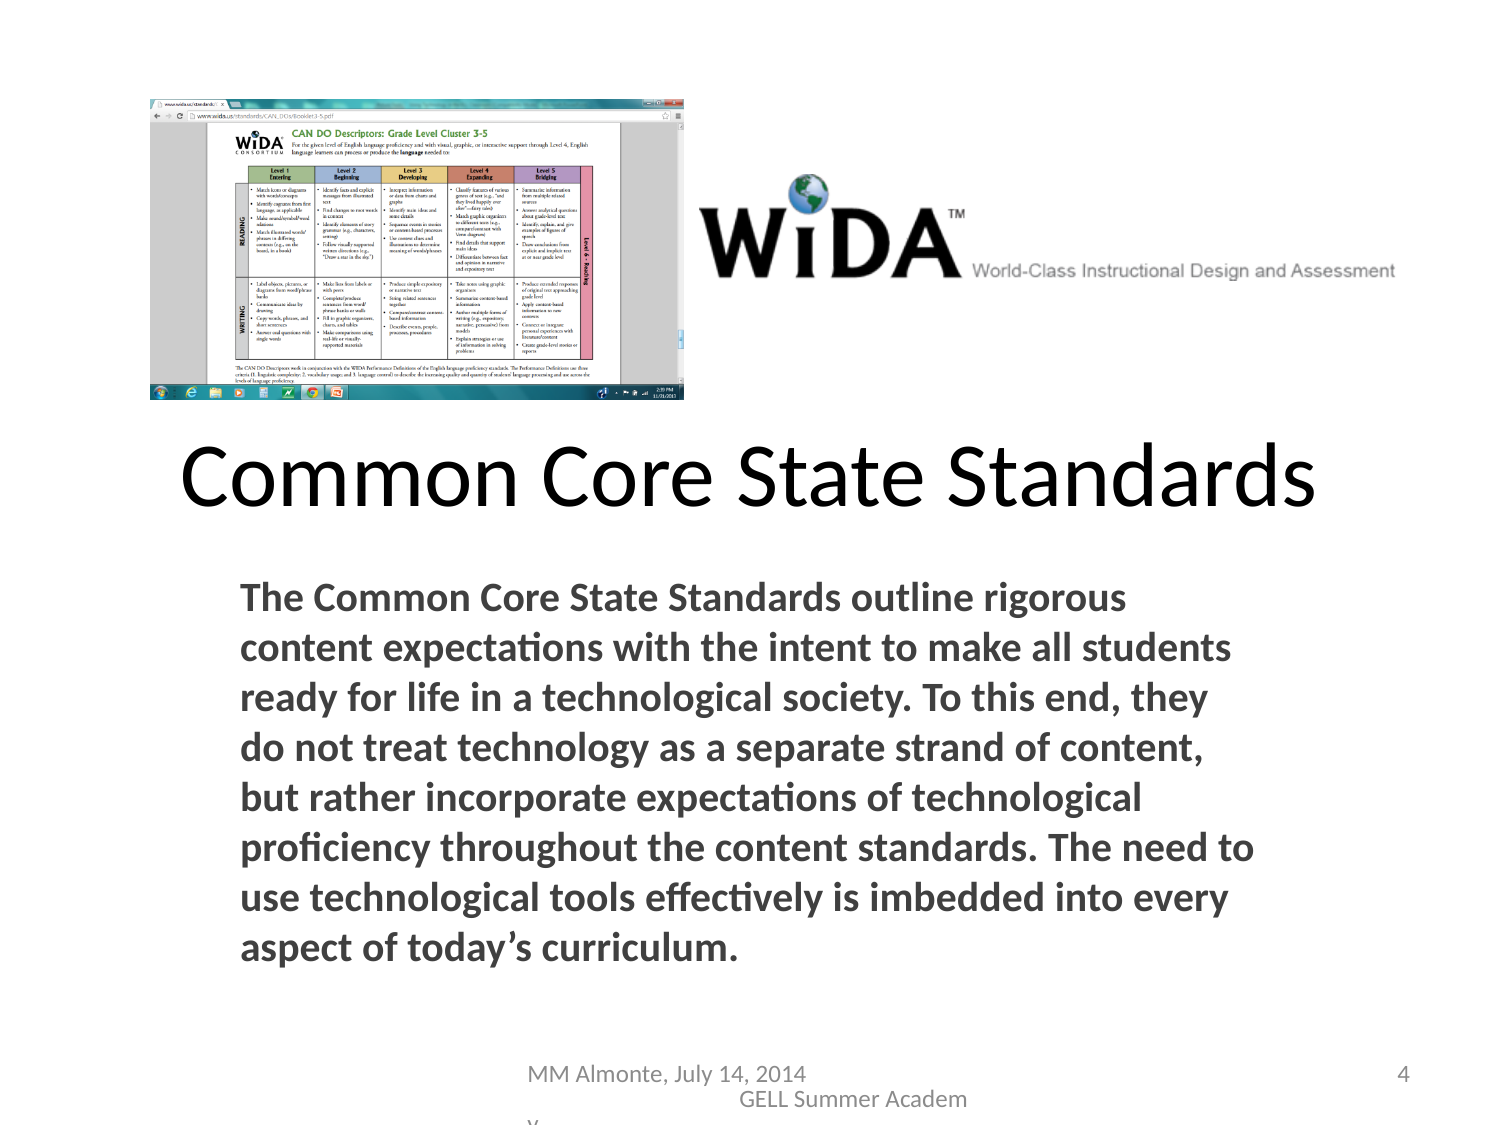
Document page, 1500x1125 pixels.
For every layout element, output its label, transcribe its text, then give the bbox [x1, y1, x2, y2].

subtitle The Common Core State Standards outline rigorous content expectations with the intent to make all students ready for life in a technological society. To this end, they do not treat technology as a separate strand of content, but rather incorporate expectations of technological proficiency throughout the content standards. The need to use technological tools effectively is imbedded into every aspect of today’s curriculum. [225, 562, 1275, 925]
slide_number 4 [1074, 1042, 1425, 1103]
picture [149, 99, 684, 401]
footer MM Almonte, July 14, 2014 GELL Summer Academy [512, 1042, 988, 1103]
title Common Core State Standards [112, 349, 1388, 591]
picture [699, 174, 1397, 281]
